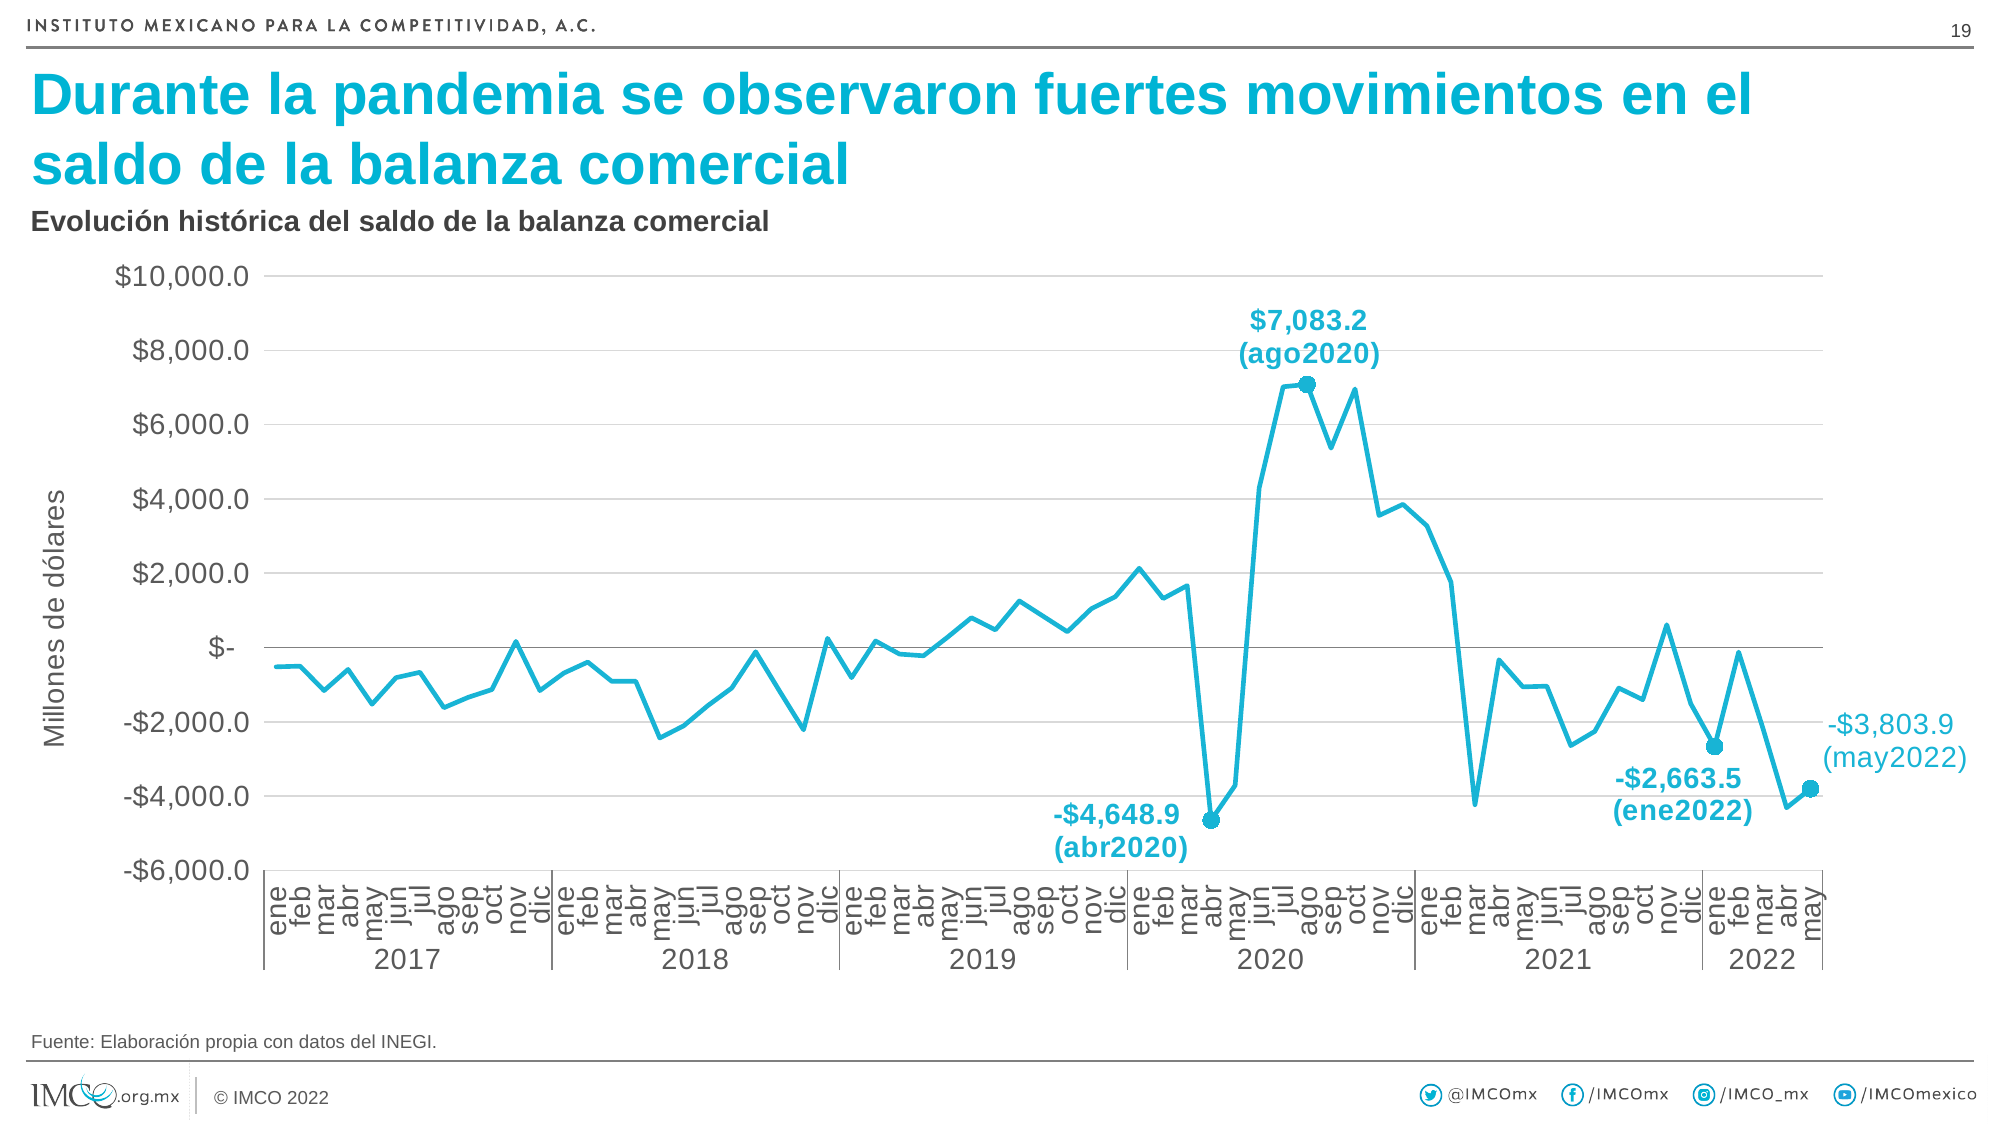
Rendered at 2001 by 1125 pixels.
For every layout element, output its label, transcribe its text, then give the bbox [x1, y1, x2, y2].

picture [20, 10, 602, 42]
list Fuente: Elaboración propia con datos del INEGI. [15, 1018, 1965, 1060]
picture [19, 1060, 190, 1120]
slide_number 18 [1536, 10, 1987, 71]
title Durante la pandemia se observaron fuertes movimientos en el saldo de la balanza comercial [16, 50, 1916, 204]
chart [28, 249, 1968, 1008]
text_box Evolución histórica del saldo de la balanza comercial [15, 195, 1872, 245]
picture [1406, 1055, 1988, 1125]
